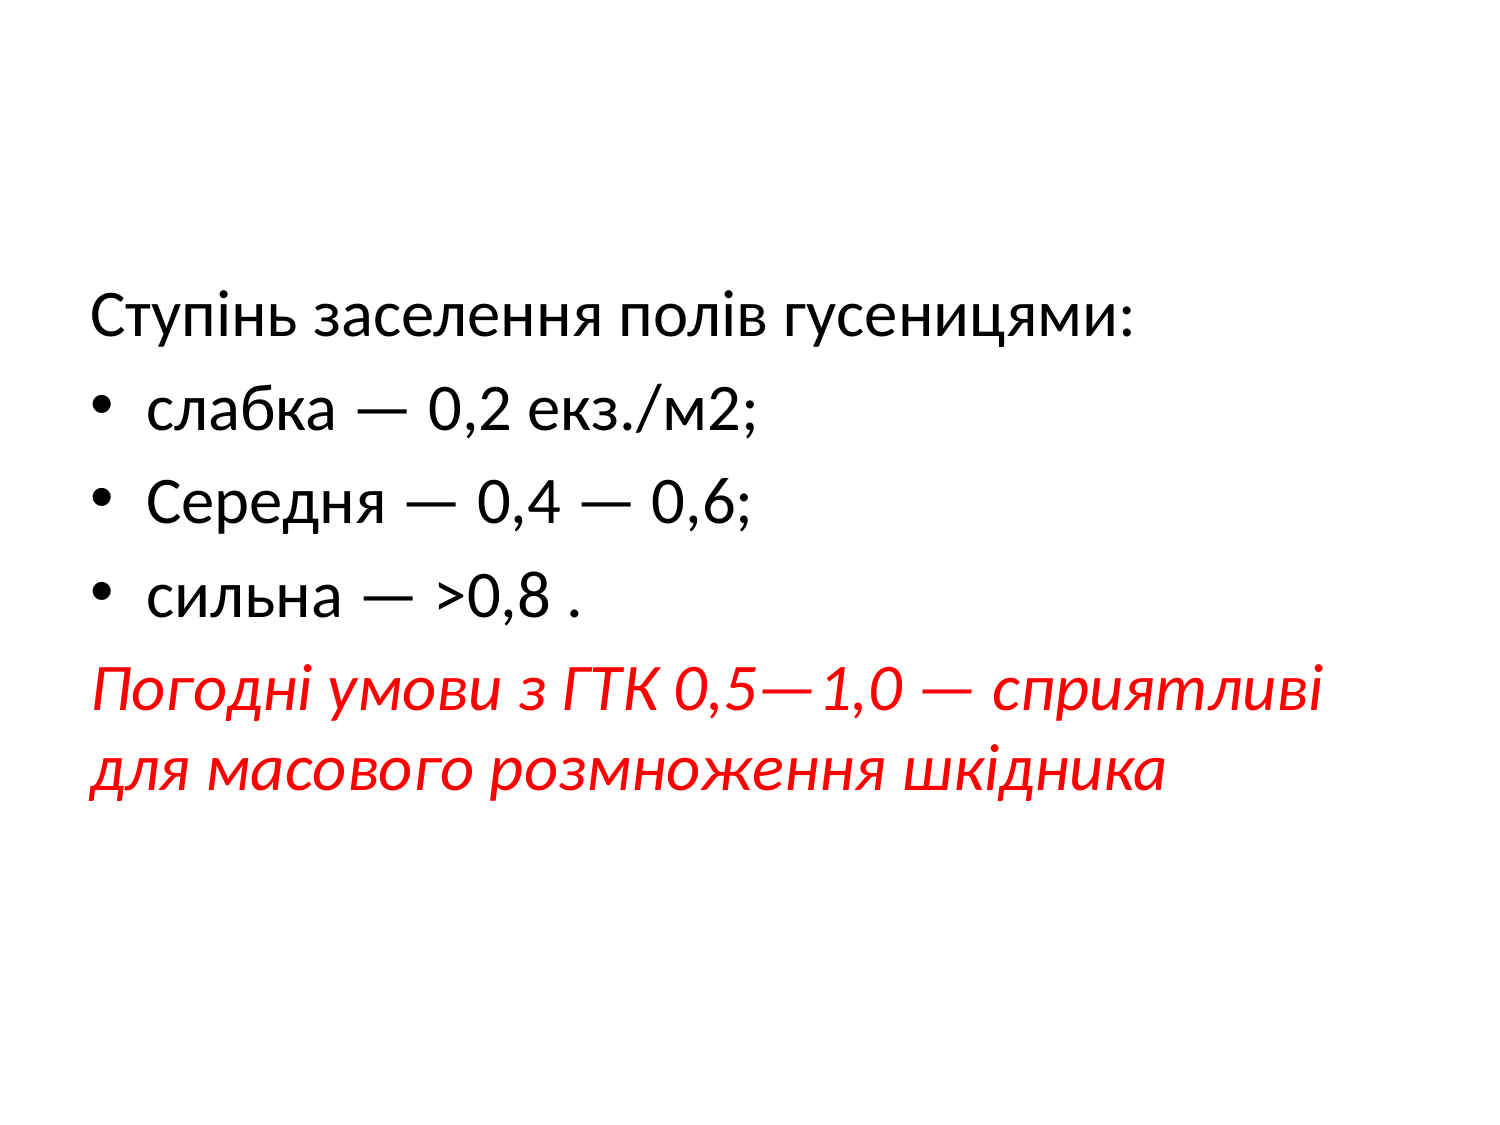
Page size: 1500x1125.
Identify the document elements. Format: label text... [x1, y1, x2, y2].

list Ступінь заселення полів гусеницями: слабка — 0,2 екз./м2; Середня — 0,4 — 0,6; сильна — >0,8 . Погодні умови з ГТК 0,5—1,0 — сприятливі для масового розмноження шкідника [75, 262, 1425, 1005]
